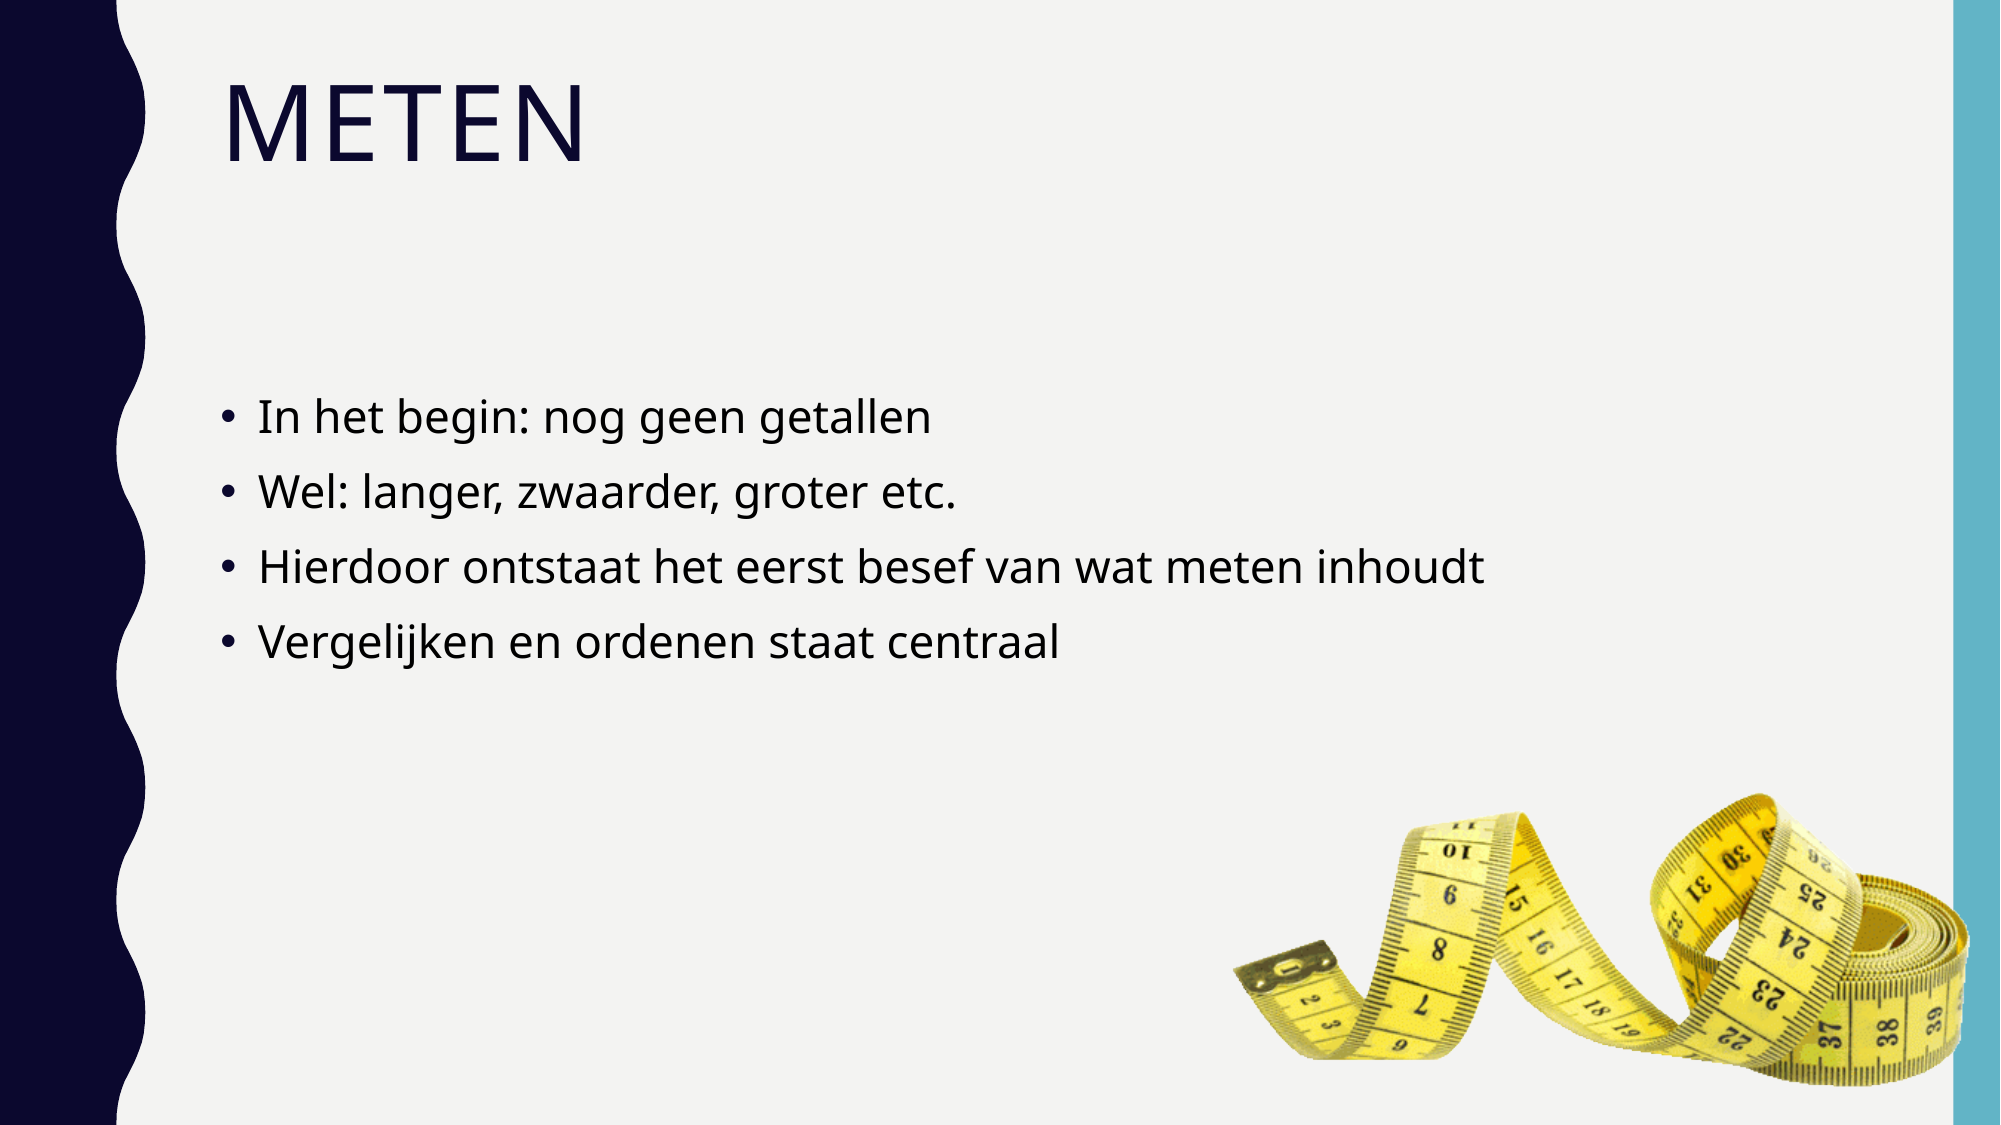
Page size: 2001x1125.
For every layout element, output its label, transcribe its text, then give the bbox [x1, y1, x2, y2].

picture [1230, 790, 1973, 1090]
list In het begin: nog geen getallen Wel: langer, zwaarder, groter etc. Hierdoor ontstaat het eerst besef van wat meten inhoudt Vergelijken en ordenen staat centraal [205, 375, 1875, 965]
title meten [205, 62, 1875, 308]
